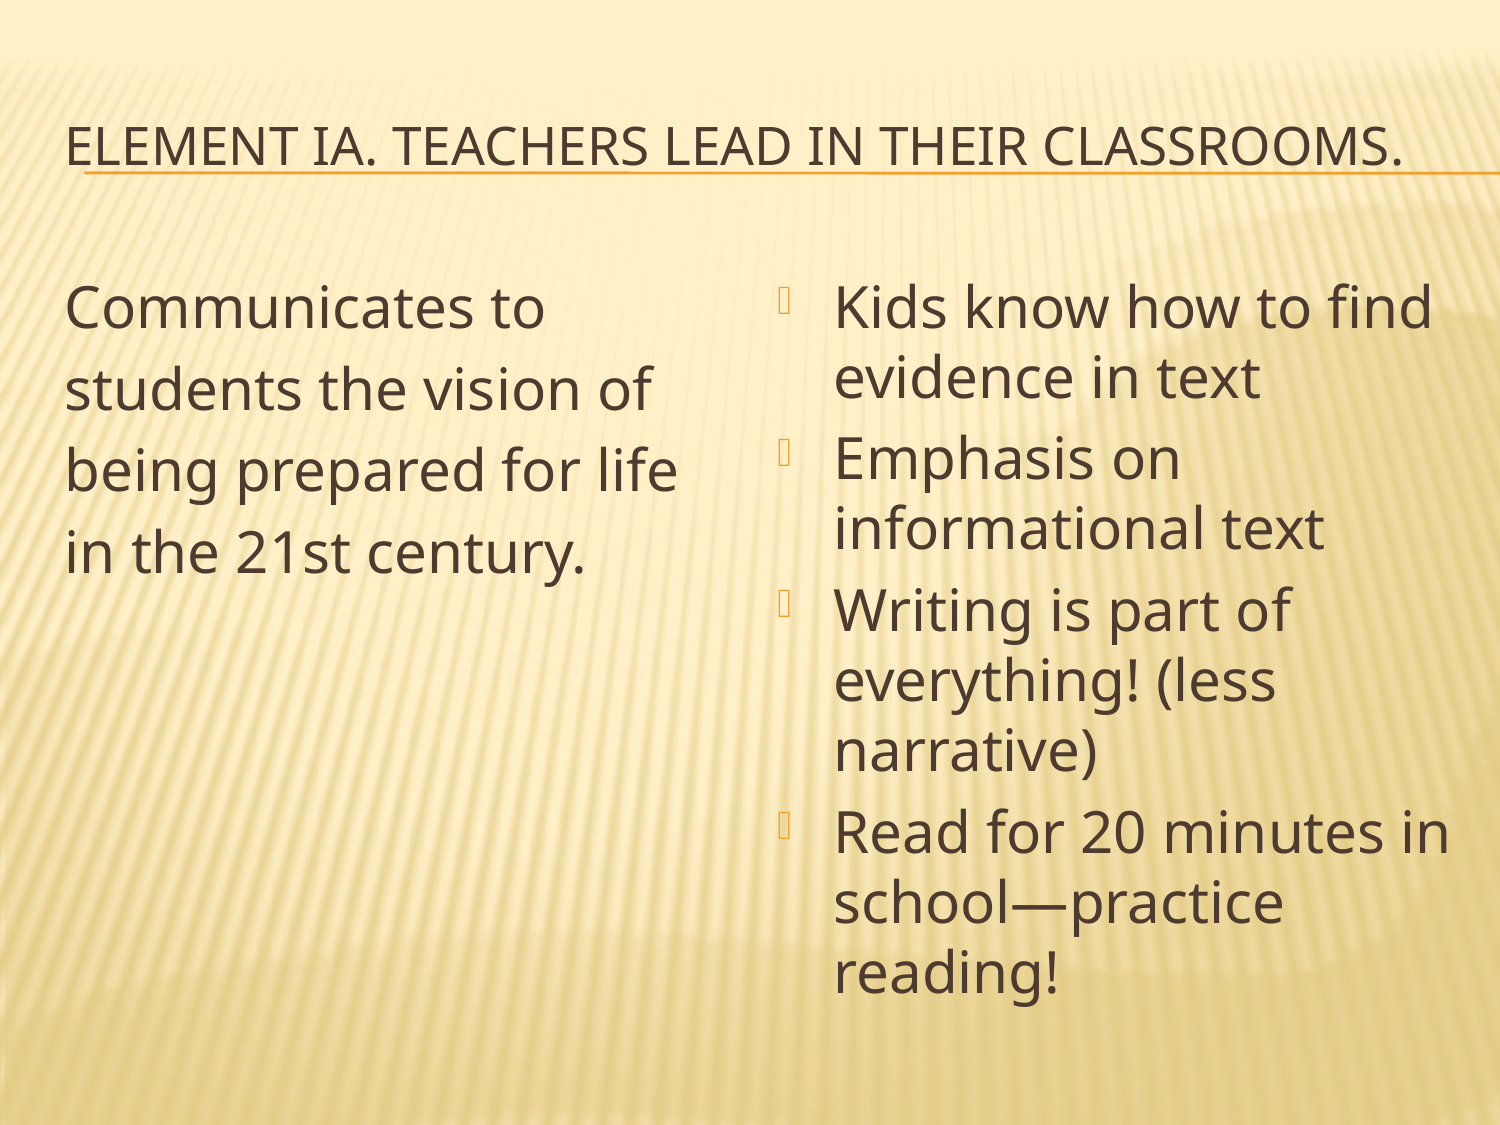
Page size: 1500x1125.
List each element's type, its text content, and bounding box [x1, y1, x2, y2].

list Communicates to students the vision of being prepared for life in the 21st century. [50, 262, 738, 1038]
title Element Ia. Teachers lead in their classrooms. [49, 75, 1475, 213]
list Kids know how to find evidence in text Emphasis on informational text Writing is part of everything! (less narrative) Read for 20 minutes in school—practice reading! [762, 262, 1475, 1038]
